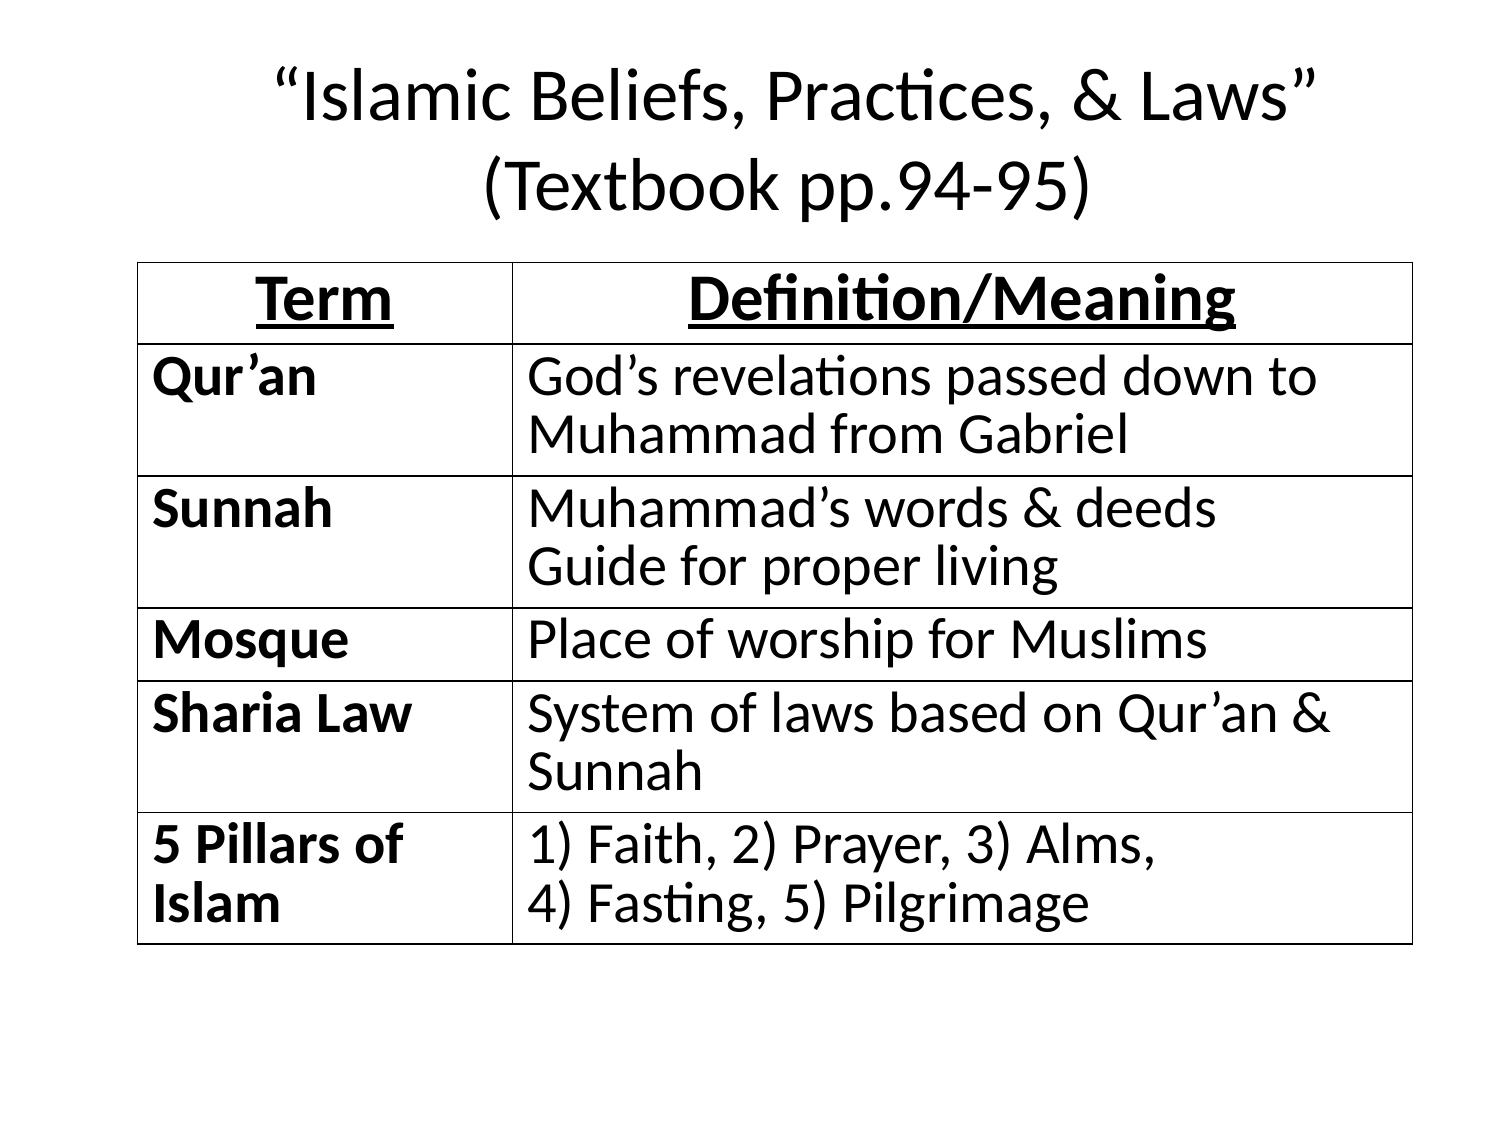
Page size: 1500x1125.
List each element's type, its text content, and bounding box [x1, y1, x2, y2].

table_cell Mosque [138, 609, 512, 680]
title “Islamic Beliefs, Practices, & Laws” (Textbook pp.94-95) [150, 37, 1425, 234]
table_cell System of laws based on Qur’an & Sunnah [513, 682, 1412, 812]
table_cell Sunnah [138, 477, 512, 607]
table_cell Qur’an [138, 345, 512, 475]
table_cell 5 Pillars of Islam [138, 813, 512, 943]
table_cell Muhammad’s words & deeds Guide for proper living [513, 477, 1412, 607]
table_cell Place of worship for Muslims [513, 609, 1412, 680]
table_cell Sharia Law [138, 682, 512, 812]
table_cell God’s revelations passed down to Muhammad from Gabriel [513, 345, 1412, 475]
table_header Term [138, 263, 512, 343]
table_header Definition/Meaning [513, 263, 1412, 343]
table_cell 1) Faith, 2) Prayer, 3) Alms, 4) Fasting, 5) Pilgrimage [513, 813, 1412, 943]
